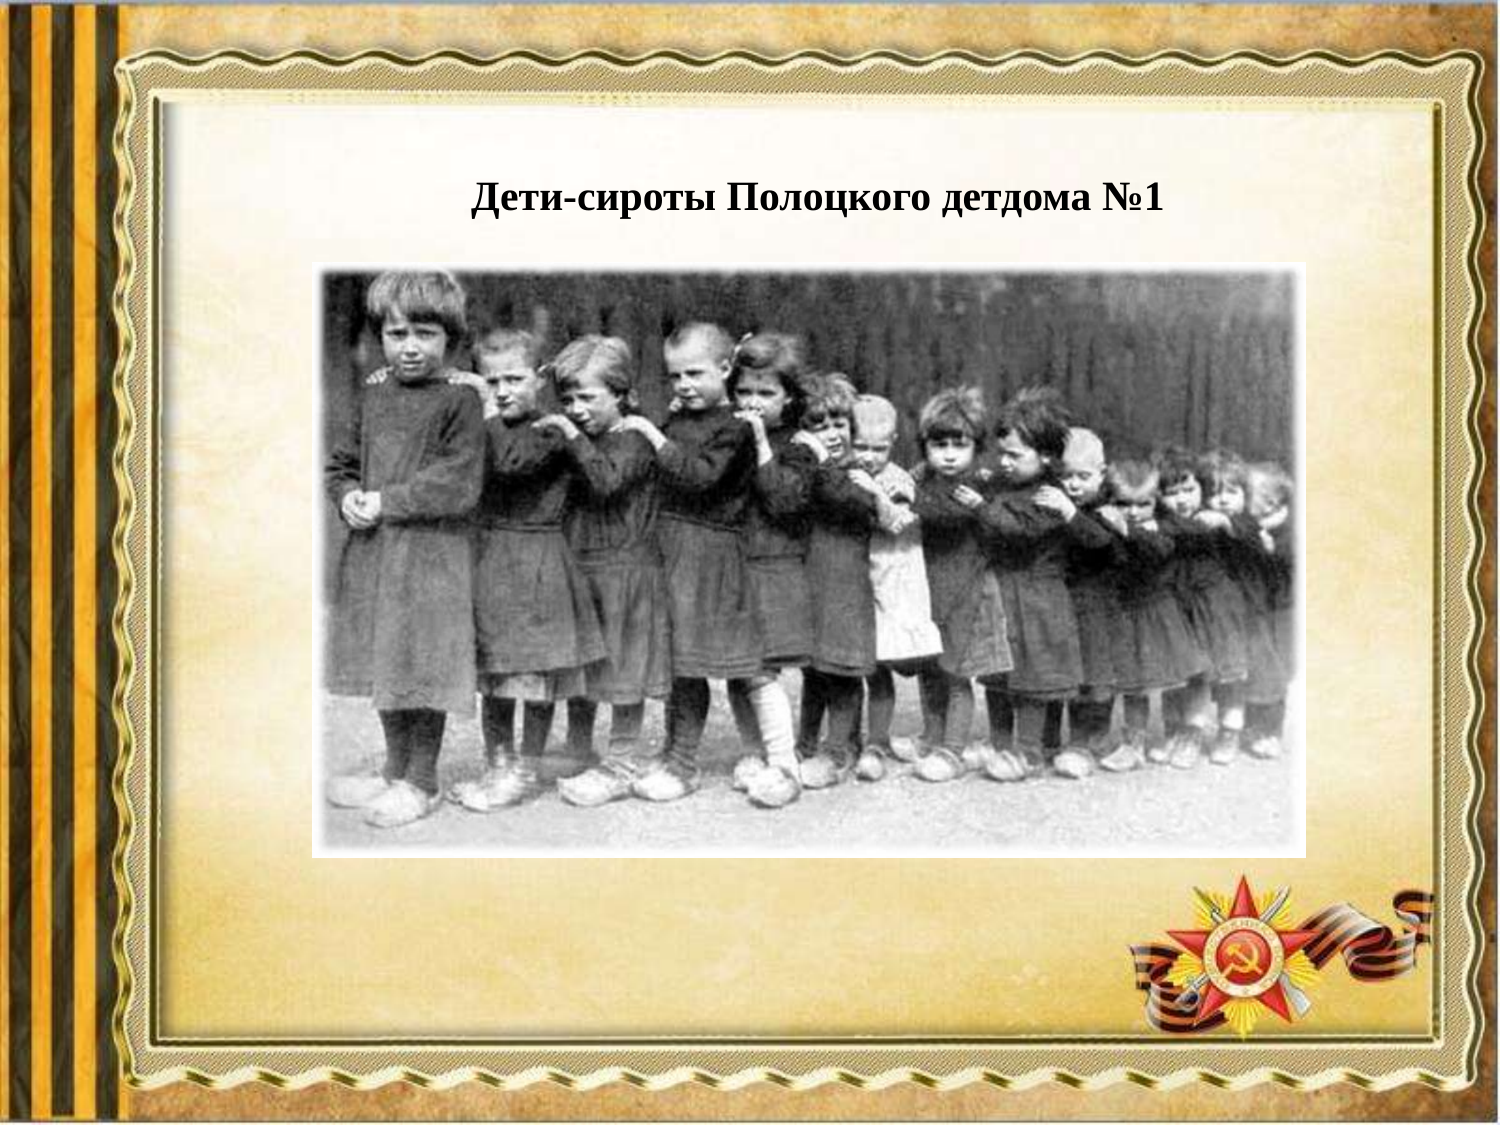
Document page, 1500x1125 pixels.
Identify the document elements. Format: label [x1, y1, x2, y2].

list [0, 0, 1500, 1125]
picture [312, 262, 1306, 859]
